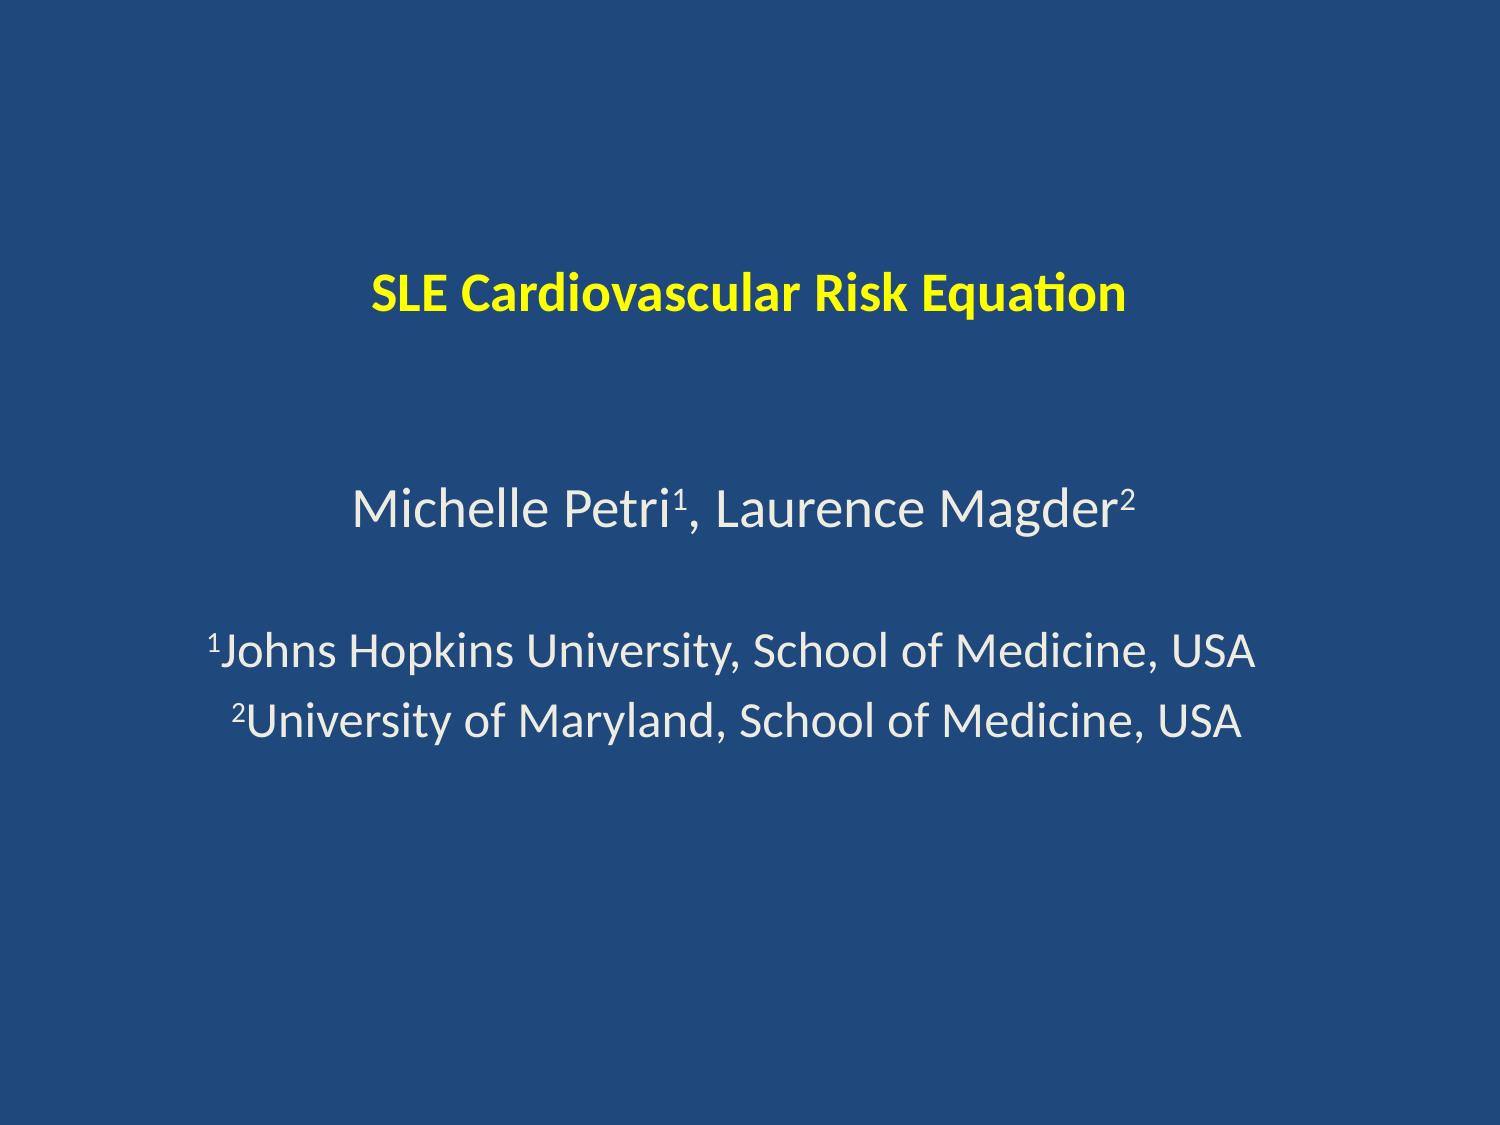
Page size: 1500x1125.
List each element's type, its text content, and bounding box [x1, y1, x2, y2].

subtitle Michelle Petri1, Laurence Magder2 1Johns Hopkins University, School of Medicine, USA 2University of Maryland, School of Medicine, USA [150, 462, 1325, 763]
title SLE Cardiovascular Risk Equation [112, 187, 1388, 400]
